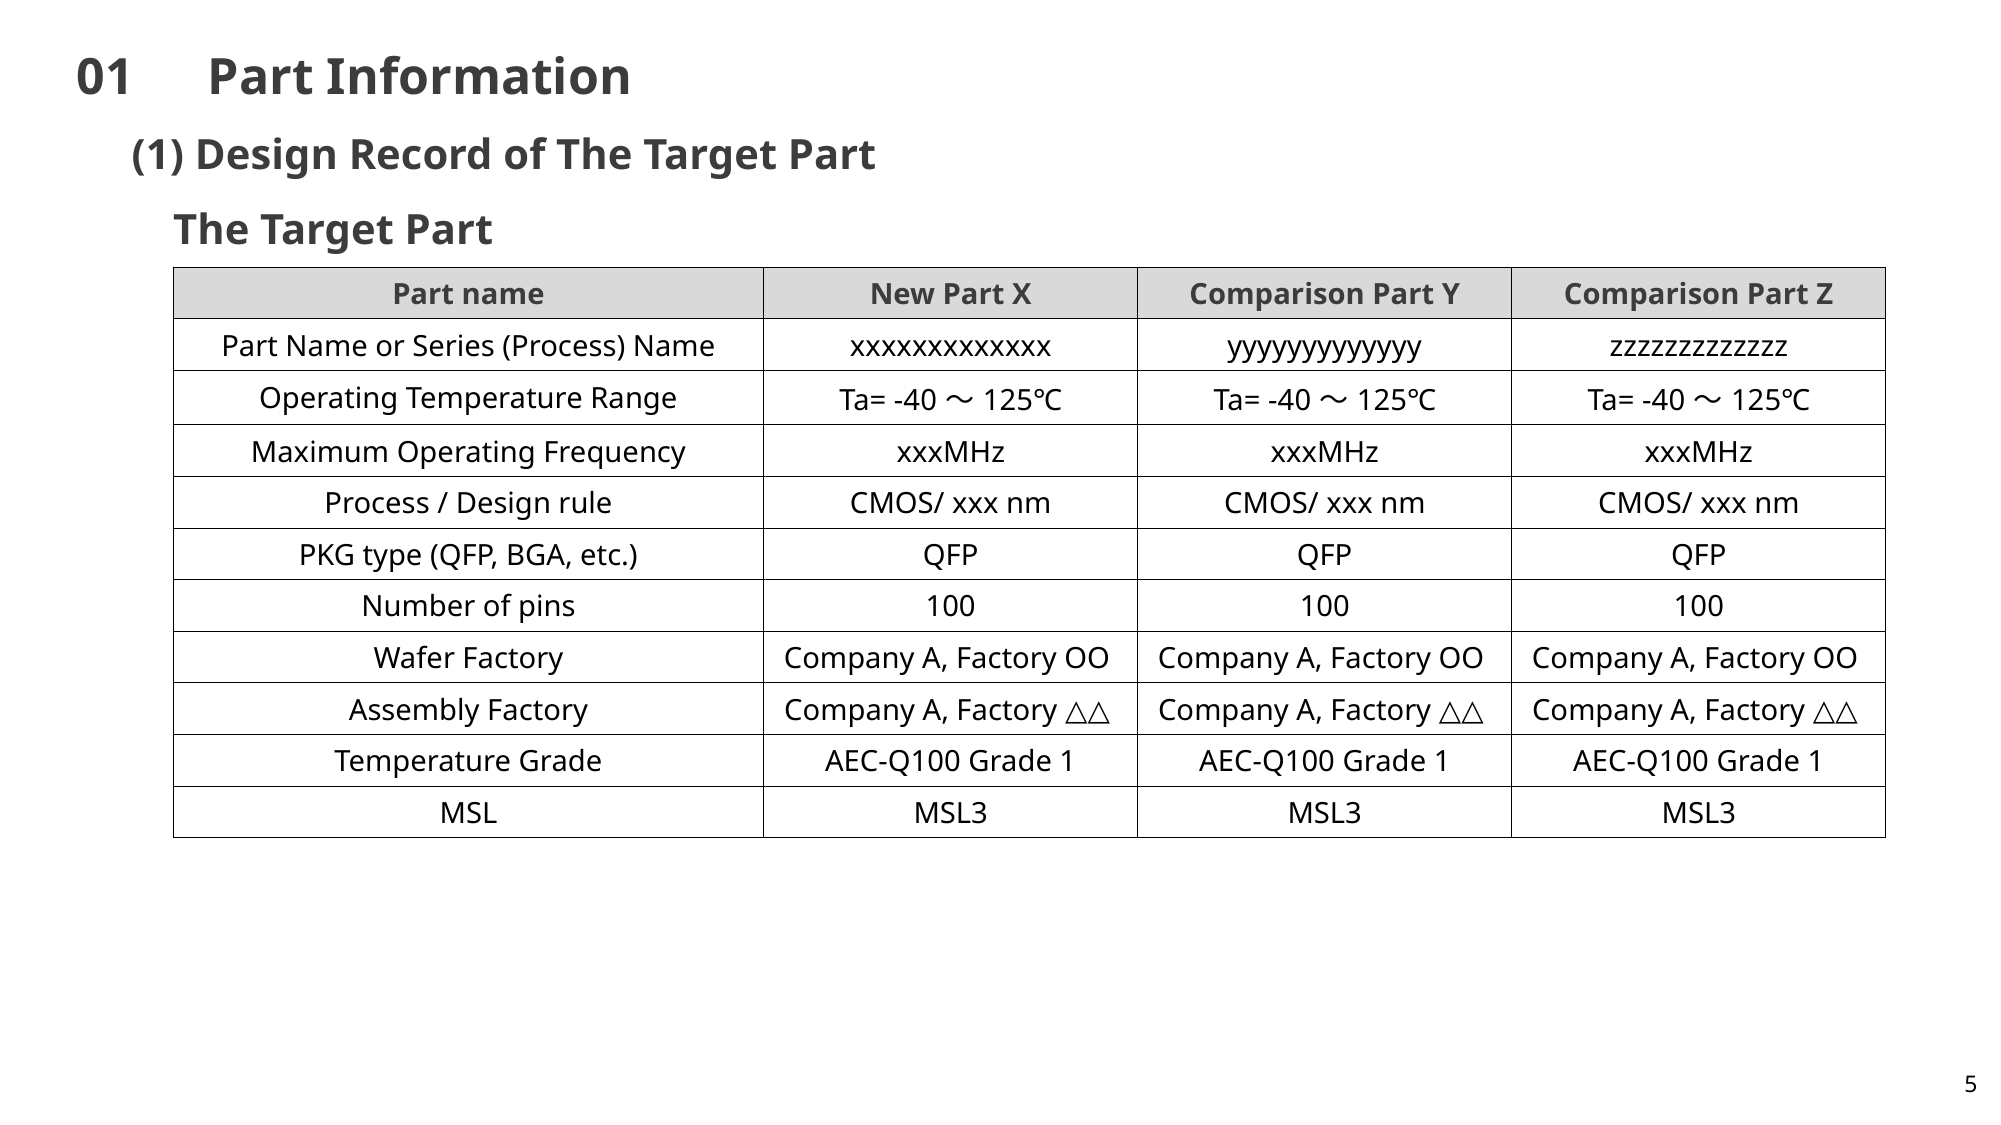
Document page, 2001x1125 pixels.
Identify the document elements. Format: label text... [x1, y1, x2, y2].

table_cell AEC-Q100 Grade 1 [1512, 735, 1885, 786]
table_cell Wafer Factory [174, 632, 763, 682]
table_cell Company A, Factory △△ [764, 683, 1137, 734]
table_cell xxxMHz [1138, 425, 1511, 476]
table_header Comparison Part Y [1138, 271, 1511, 318]
table_cell MSL3 [1138, 787, 1511, 837]
table_cell Ta= -40～125℃ [764, 371, 1137, 424]
table_cell Number of pins [174, 580, 763, 631]
table_cell 100 [1138, 580, 1511, 631]
table_cell yyyyyyyyyyyyy [1138, 319, 1511, 370]
table_header New Part X [764, 271, 1137, 318]
table_cell MSL3 [764, 787, 1137, 837]
table_cell AEC-Q100 Grade 1 [1138, 735, 1511, 786]
text_box The Target Part [173, 196, 1650, 271]
table_cell Company A, Factory △△ [1512, 683, 1885, 734]
table_header Part name [174, 271, 763, 318]
table_cell xxxMHz [1512, 425, 1885, 476]
table_cell Company A, Factory △△ [1138, 683, 1511, 734]
table_cell Company A, Factory OO [1512, 632, 1885, 682]
table_cell xxxxxxxxxxxxx [764, 319, 1137, 370]
table_cell MSL3 [1512, 787, 1885, 837]
table_cell Ta= -40～125℃ [1512, 371, 1885, 424]
table_cell QFP [1512, 529, 1885, 579]
table_cell Company A, Factory OO [1138, 632, 1511, 682]
table_cell zzzzzzzzzzzzz [1512, 319, 1885, 370]
table_cell Part Name or Series (Process) Name [174, 319, 763, 370]
text_box (1) Design Record of The Target Part [54, 121, 1201, 197]
table_cell Ta= -40～125℃ [1138, 371, 1511, 424]
table_cell MSL [174, 787, 763, 837]
table_cell CMOS/ xxx nm [764, 477, 1137, 528]
table_cell Maximum Operating Frequency [174, 425, 763, 476]
table_cell QFP [764, 529, 1137, 579]
table_cell Company A, Factory OO [764, 632, 1137, 682]
table_cell Assembly Factory [174, 683, 763, 734]
table_cell CMOS/ xxx nm [1512, 477, 1885, 528]
table_cell 100 [764, 580, 1137, 631]
table_cell Temperature Grade [174, 735, 763, 786]
table_cell Process / Design rule [174, 477, 763, 528]
table_cell QFP [1138, 529, 1511, 579]
table_cell PKG type (QFP, BGA, etc.) [174, 529, 763, 579]
table_cell 100 [1512, 580, 1885, 631]
table_header Comparison Part Z [1512, 268, 1885, 318]
table_cell Operating Temperature Range [174, 371, 763, 424]
table_cell AEC-Q100 Grade 1 [764, 735, 1137, 786]
table_cell CMOS/ xxx nm [1138, 477, 1511, 528]
title 01 Part Information [0, 0, 1877, 123]
table_cell xxxMHz [764, 425, 1137, 476]
